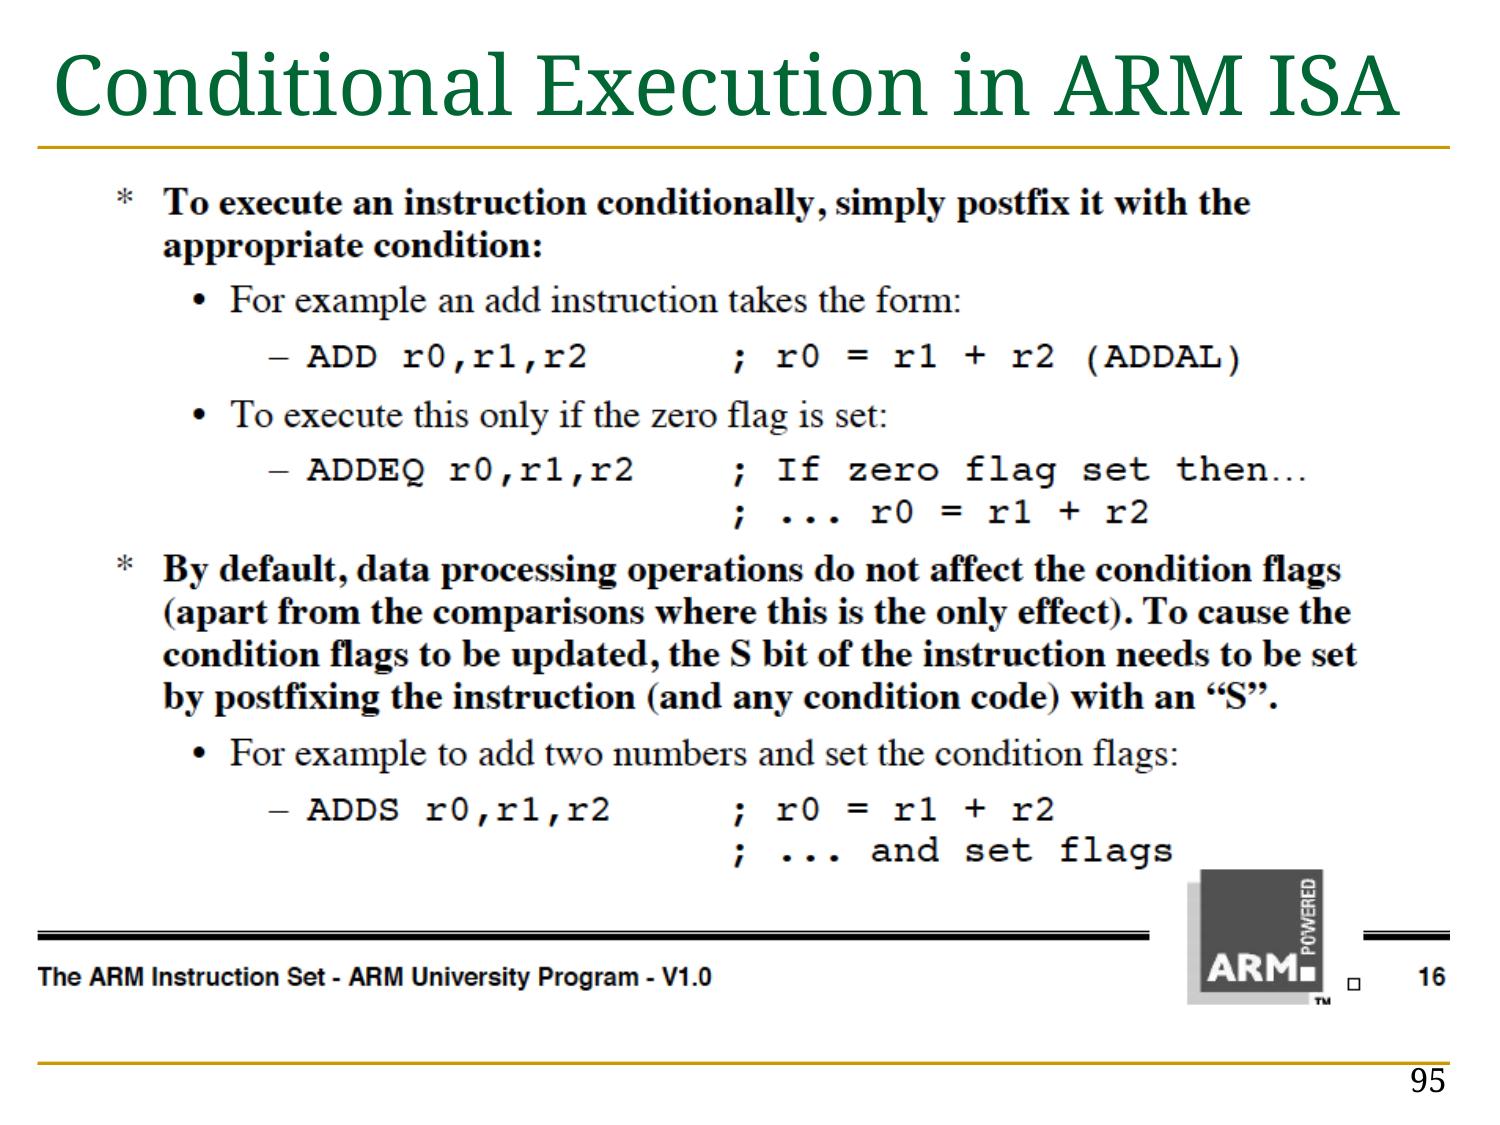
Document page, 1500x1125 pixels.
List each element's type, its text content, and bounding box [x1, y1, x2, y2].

slide_number 95 [1111, 1036, 1462, 1112]
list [37, 163, 1451, 1016]
title Conditional Execution in ARM ISA [37, 24, 1450, 163]
